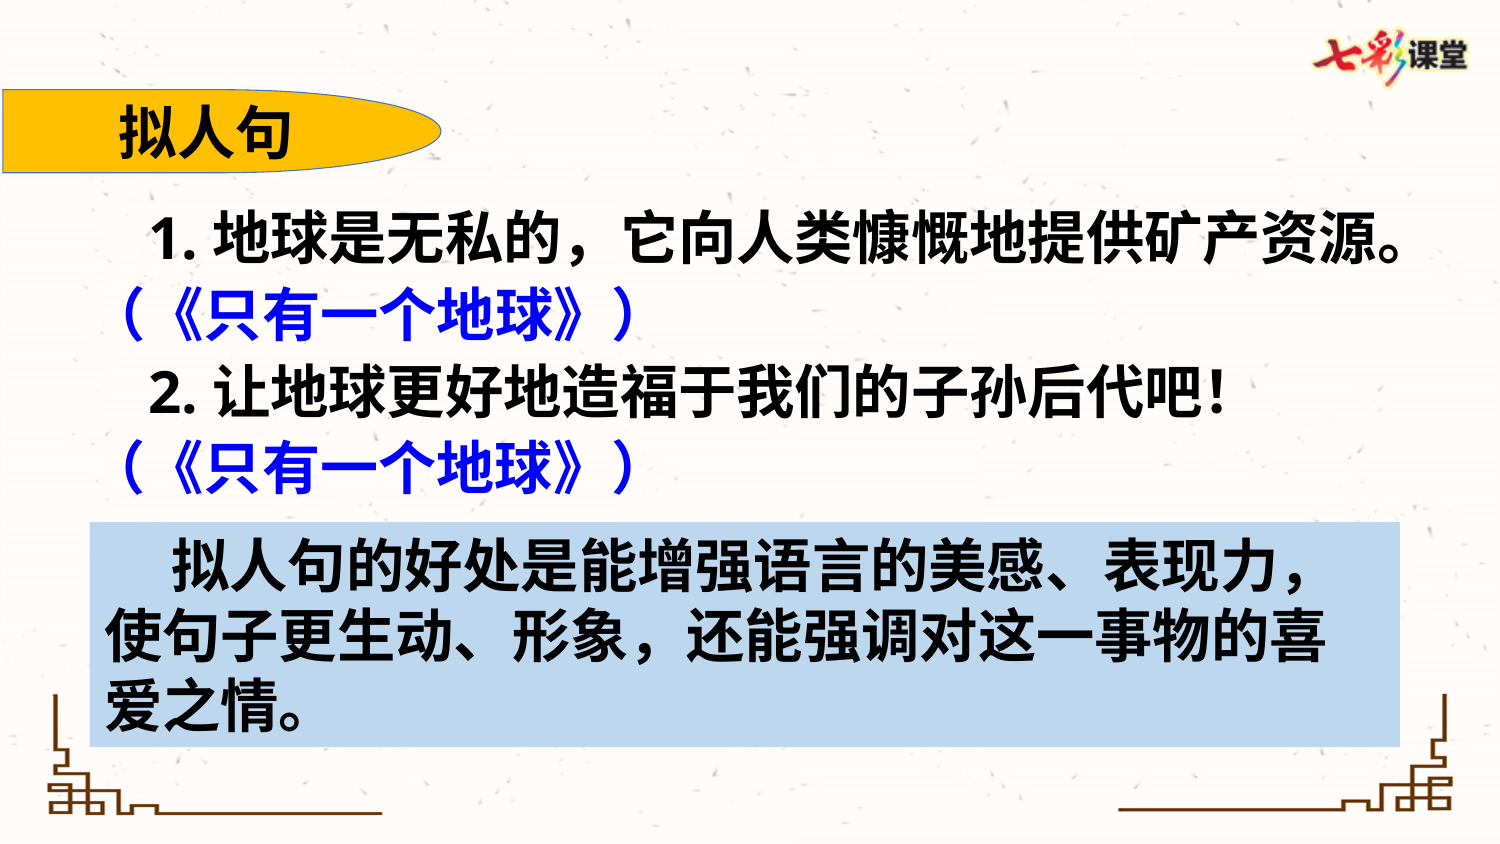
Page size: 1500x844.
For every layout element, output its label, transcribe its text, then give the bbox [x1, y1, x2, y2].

text_box 1.地球是无私的，它向人类慷慨地提供矿产资源。（《只有一个地球》） 2.让地球更好地造福于我们的子孙后代吧！（《只有一个地球》） [72, 186, 1420, 509]
picture [0, 0, 1500, 844]
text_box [2, 89, 441, 173]
text_box 拟人句的好处是能增强语言的美感、表现力，使句子更生动、形象，还能强调对这一事物的喜爱之情。 [89, 522, 1400, 747]
